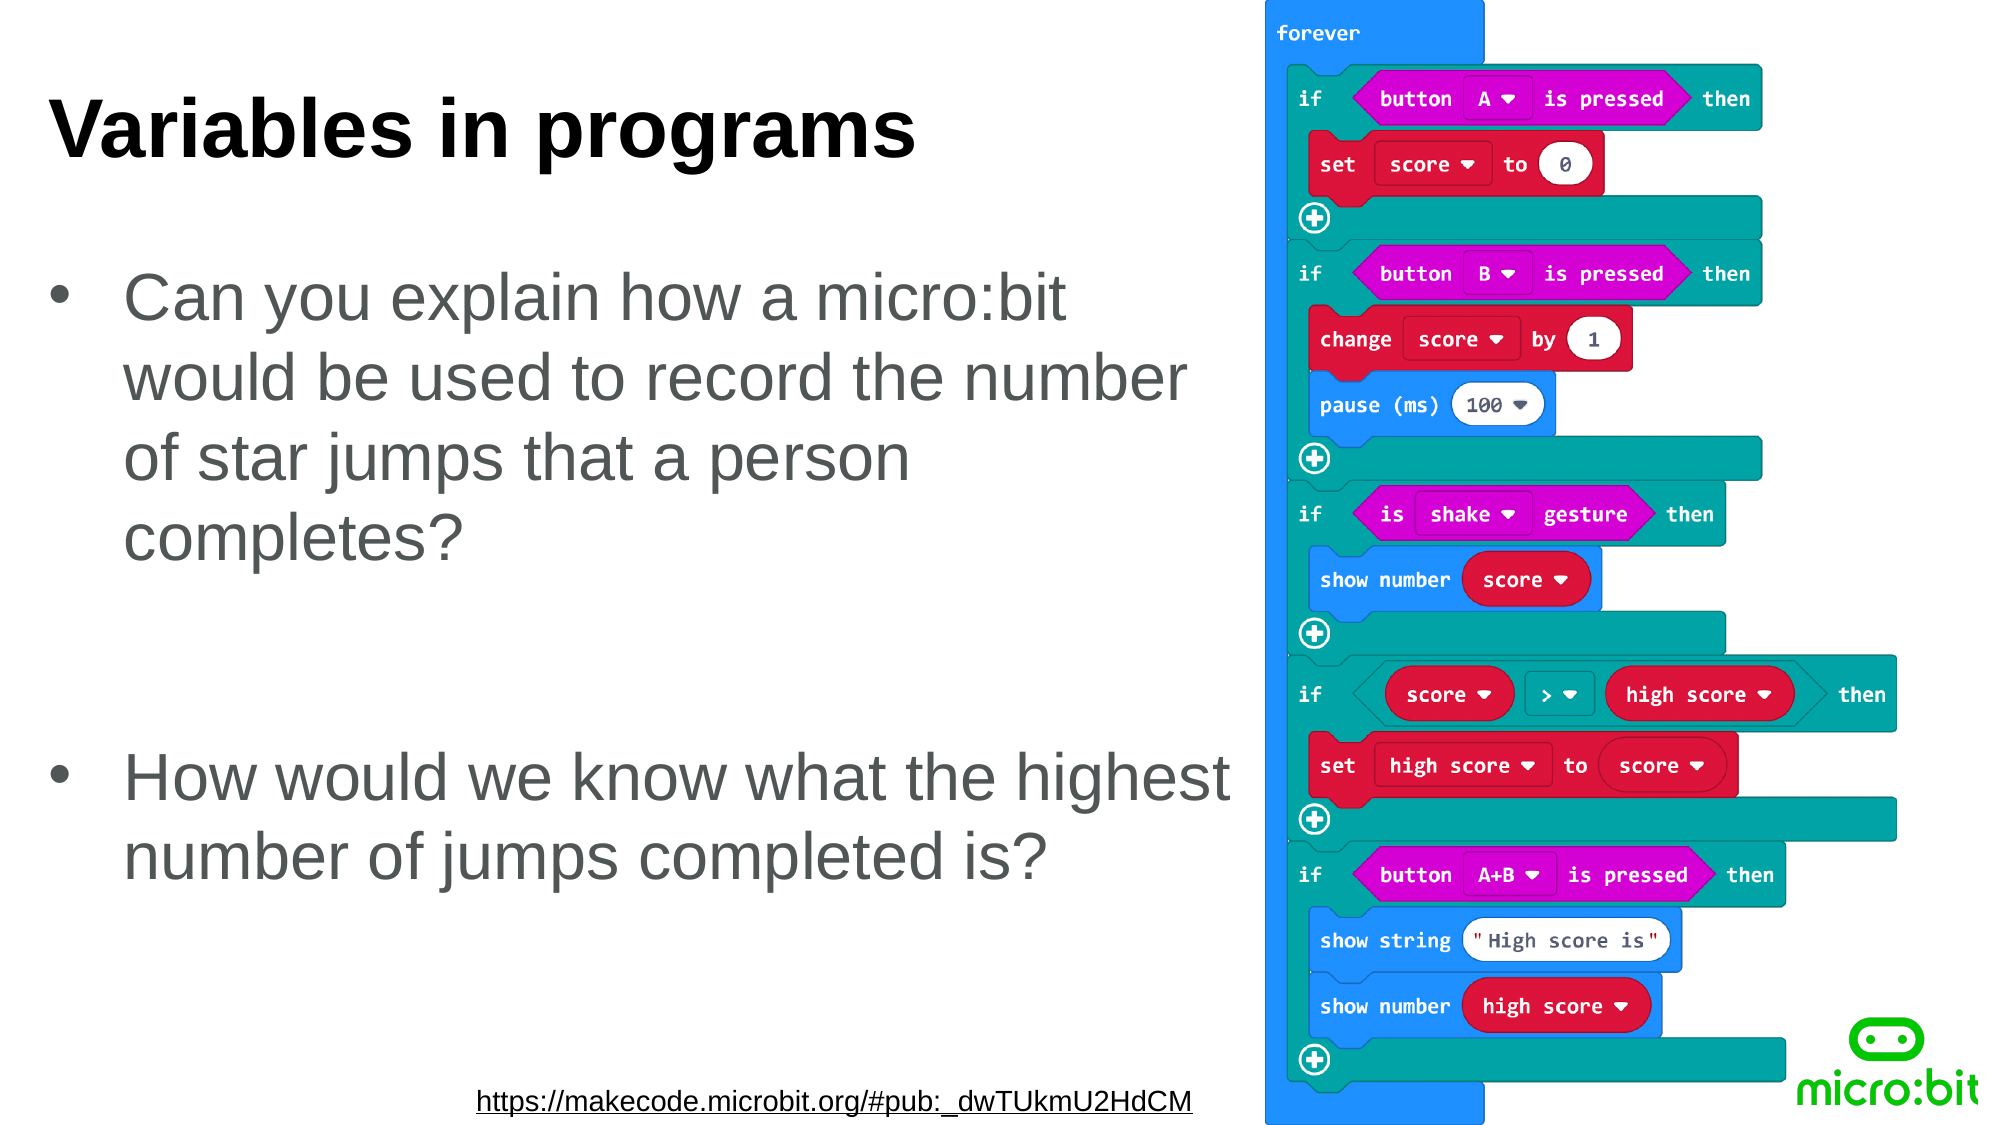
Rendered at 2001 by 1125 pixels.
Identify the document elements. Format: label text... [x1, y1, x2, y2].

picture [1265, 0, 1978, 1125]
text_box Variables in programs Can you explain how a micro:bit would be used to record the number of star jumps that a person completes? How would we know what the highest number of jumps completed is? [33, 60, 1248, 884]
text_box https://makecode.microbit.org/#pub:_dwTUkmU2HdCM [461, 1074, 1217, 1125]
